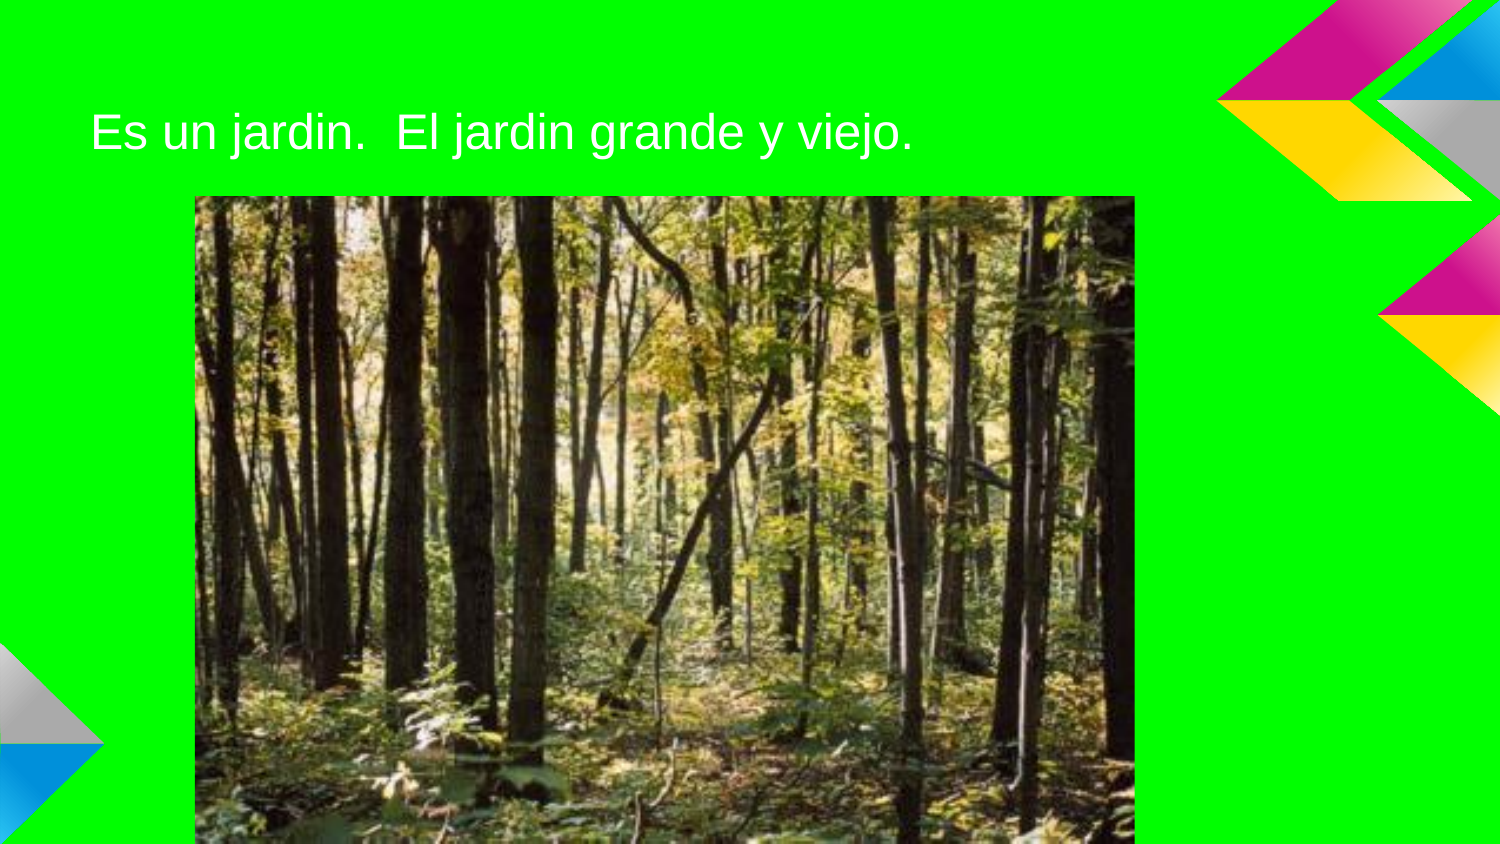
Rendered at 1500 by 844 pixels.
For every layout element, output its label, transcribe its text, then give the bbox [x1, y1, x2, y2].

title Es un jardin. El jardin grande y viejo. [75, 33, 1204, 175]
text_box [194, 196, 1135, 844]
